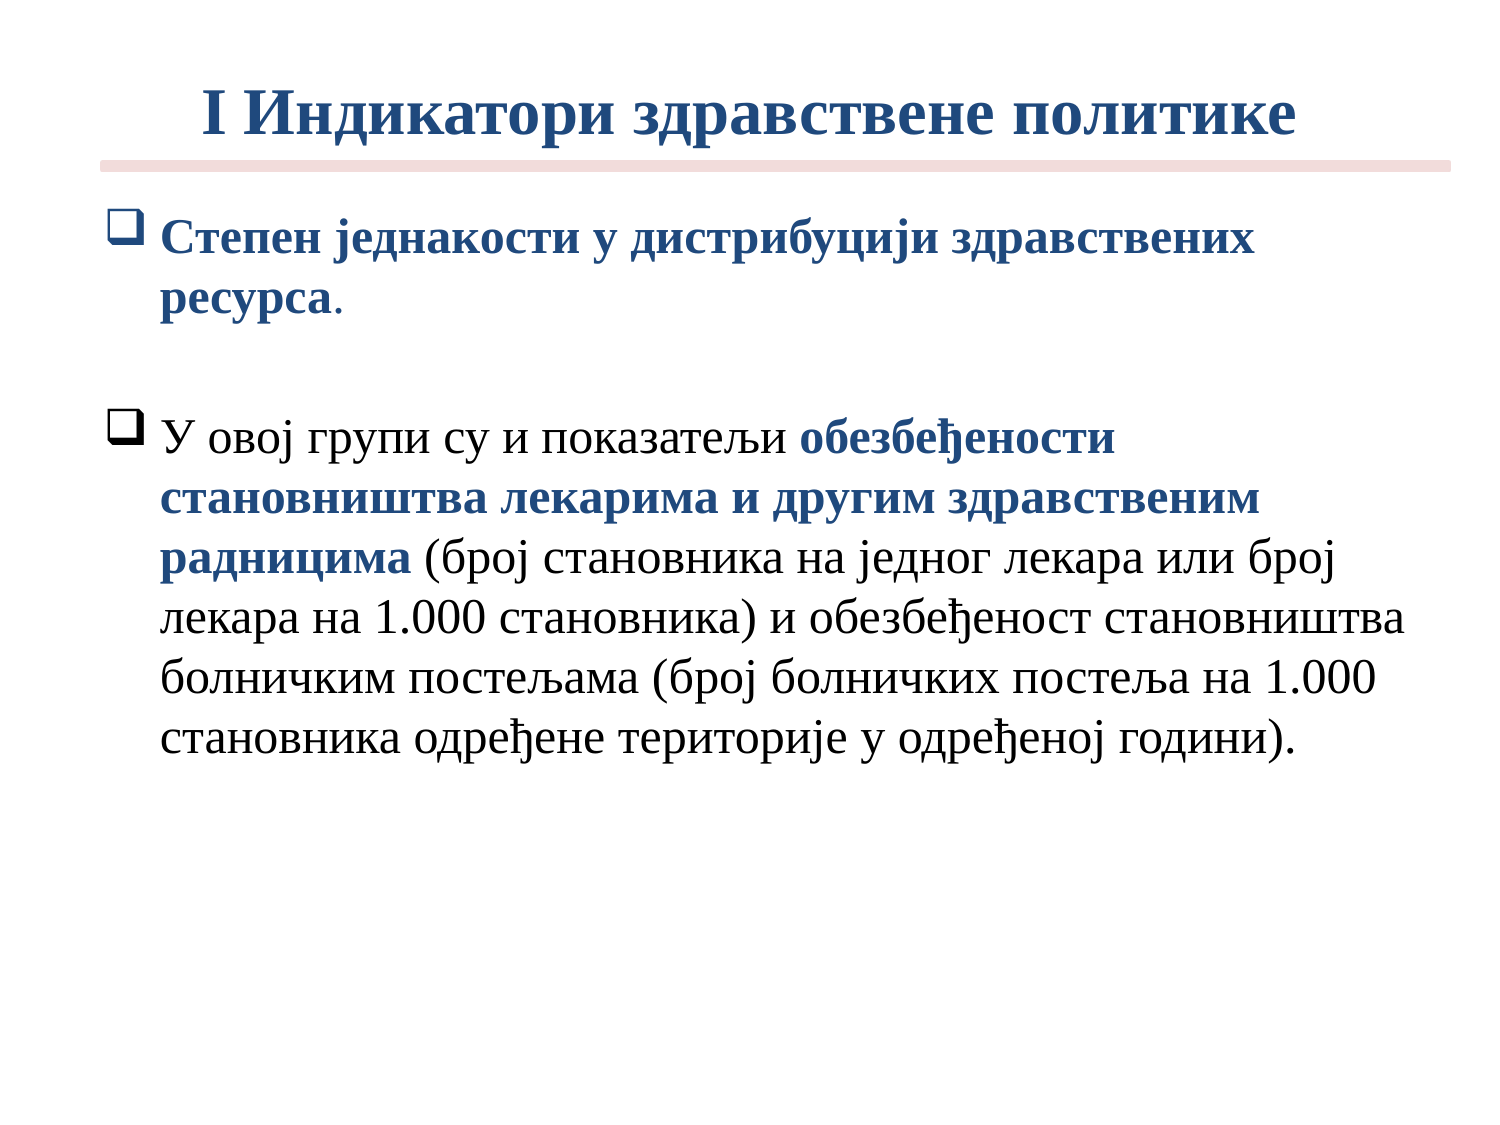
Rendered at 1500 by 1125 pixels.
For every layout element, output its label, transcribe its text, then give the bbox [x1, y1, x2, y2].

list Степен једнакости у дистрибуцији здравствених ресурса. У овој групи су и показатељи обезбеђености становништва лекарима и другим здравственим радницима (број становника на једног лекара или број лекара на 1.000 становника) и обезбеђеност становништва болничким постељама (број болничких постеља на 1.000 становника одређене територије у одређеној години). [88, 196, 1439, 1083]
picture [100, 160, 1451, 172]
title I Индикатори здравствене политике [112, 42, 1388, 159]
